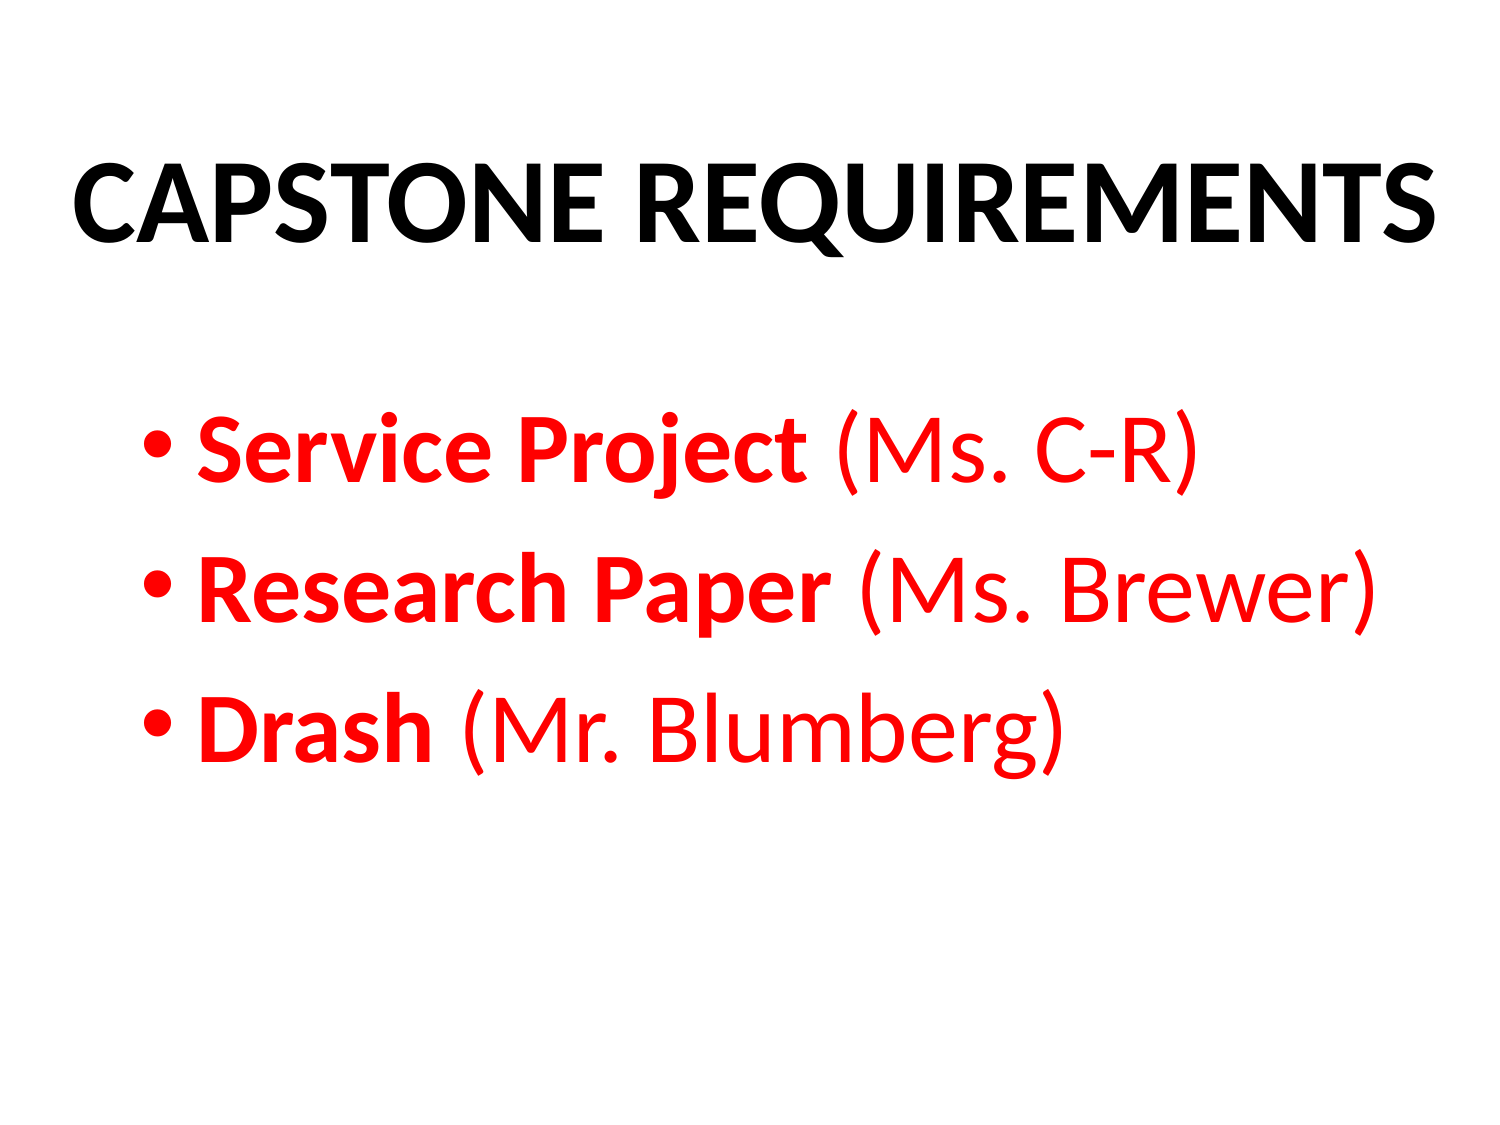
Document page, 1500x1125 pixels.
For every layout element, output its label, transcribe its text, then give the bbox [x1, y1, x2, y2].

title CAPSTONE REQUIREMENTS [37, 87, 1475, 300]
list Service Project (Ms. C-R) Research Paper (Ms. Brewer) Drash (Mr. Blumberg) [125, 375, 1425, 1005]
